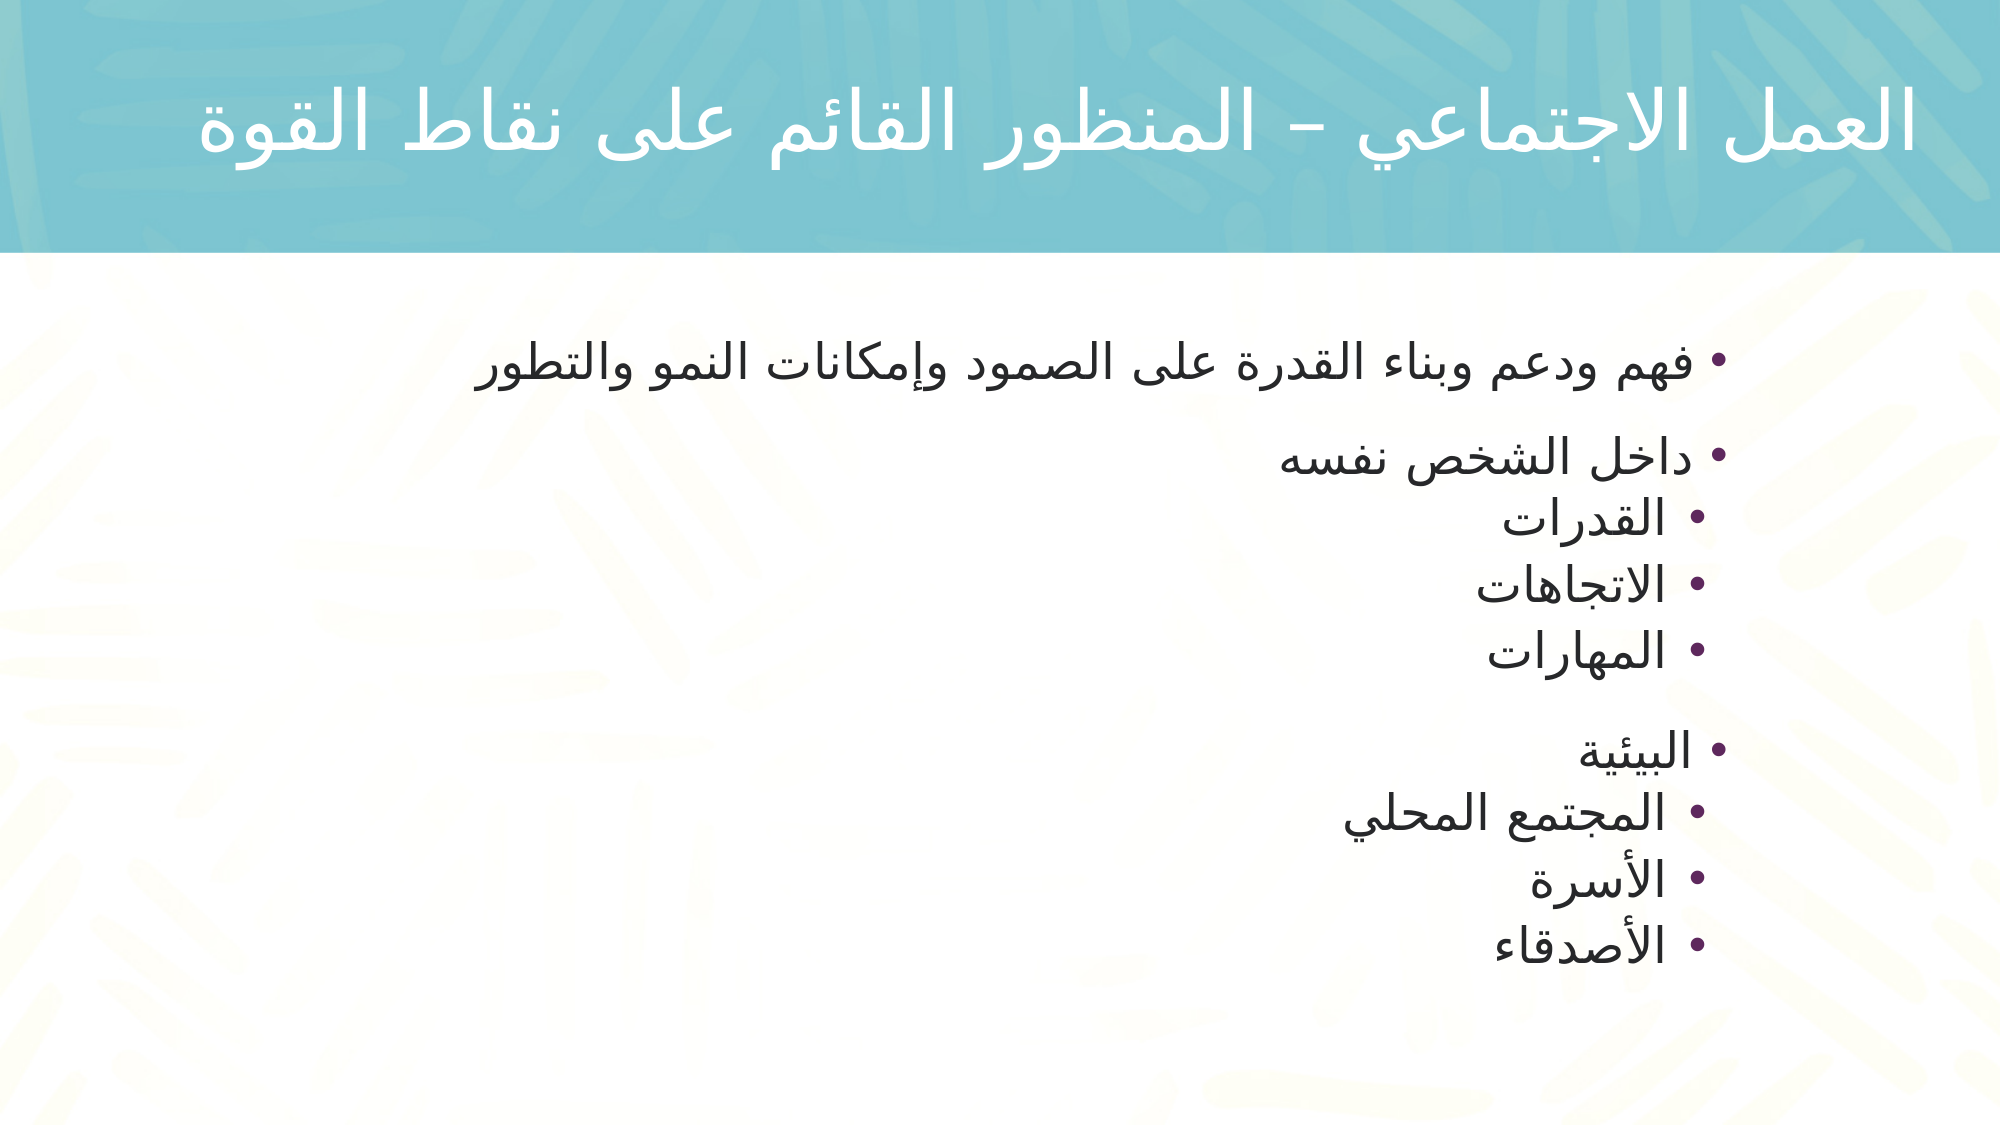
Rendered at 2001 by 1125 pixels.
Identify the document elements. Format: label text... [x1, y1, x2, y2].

picture [0, 0, 2000, 1125]
list فهم ودعم وبناء القدرة على الصمود وإمكانات النمو والتطور داخل الشخص نفسه القدرات الاتجاهات المهارات البيئية المجتمع المحلي الأسرة الأصدقاء [140, 315, 1736, 976]
title العمل الاجتماعي – المنظور القائم على نقاط القوة [61, 33, 1938, 220]
